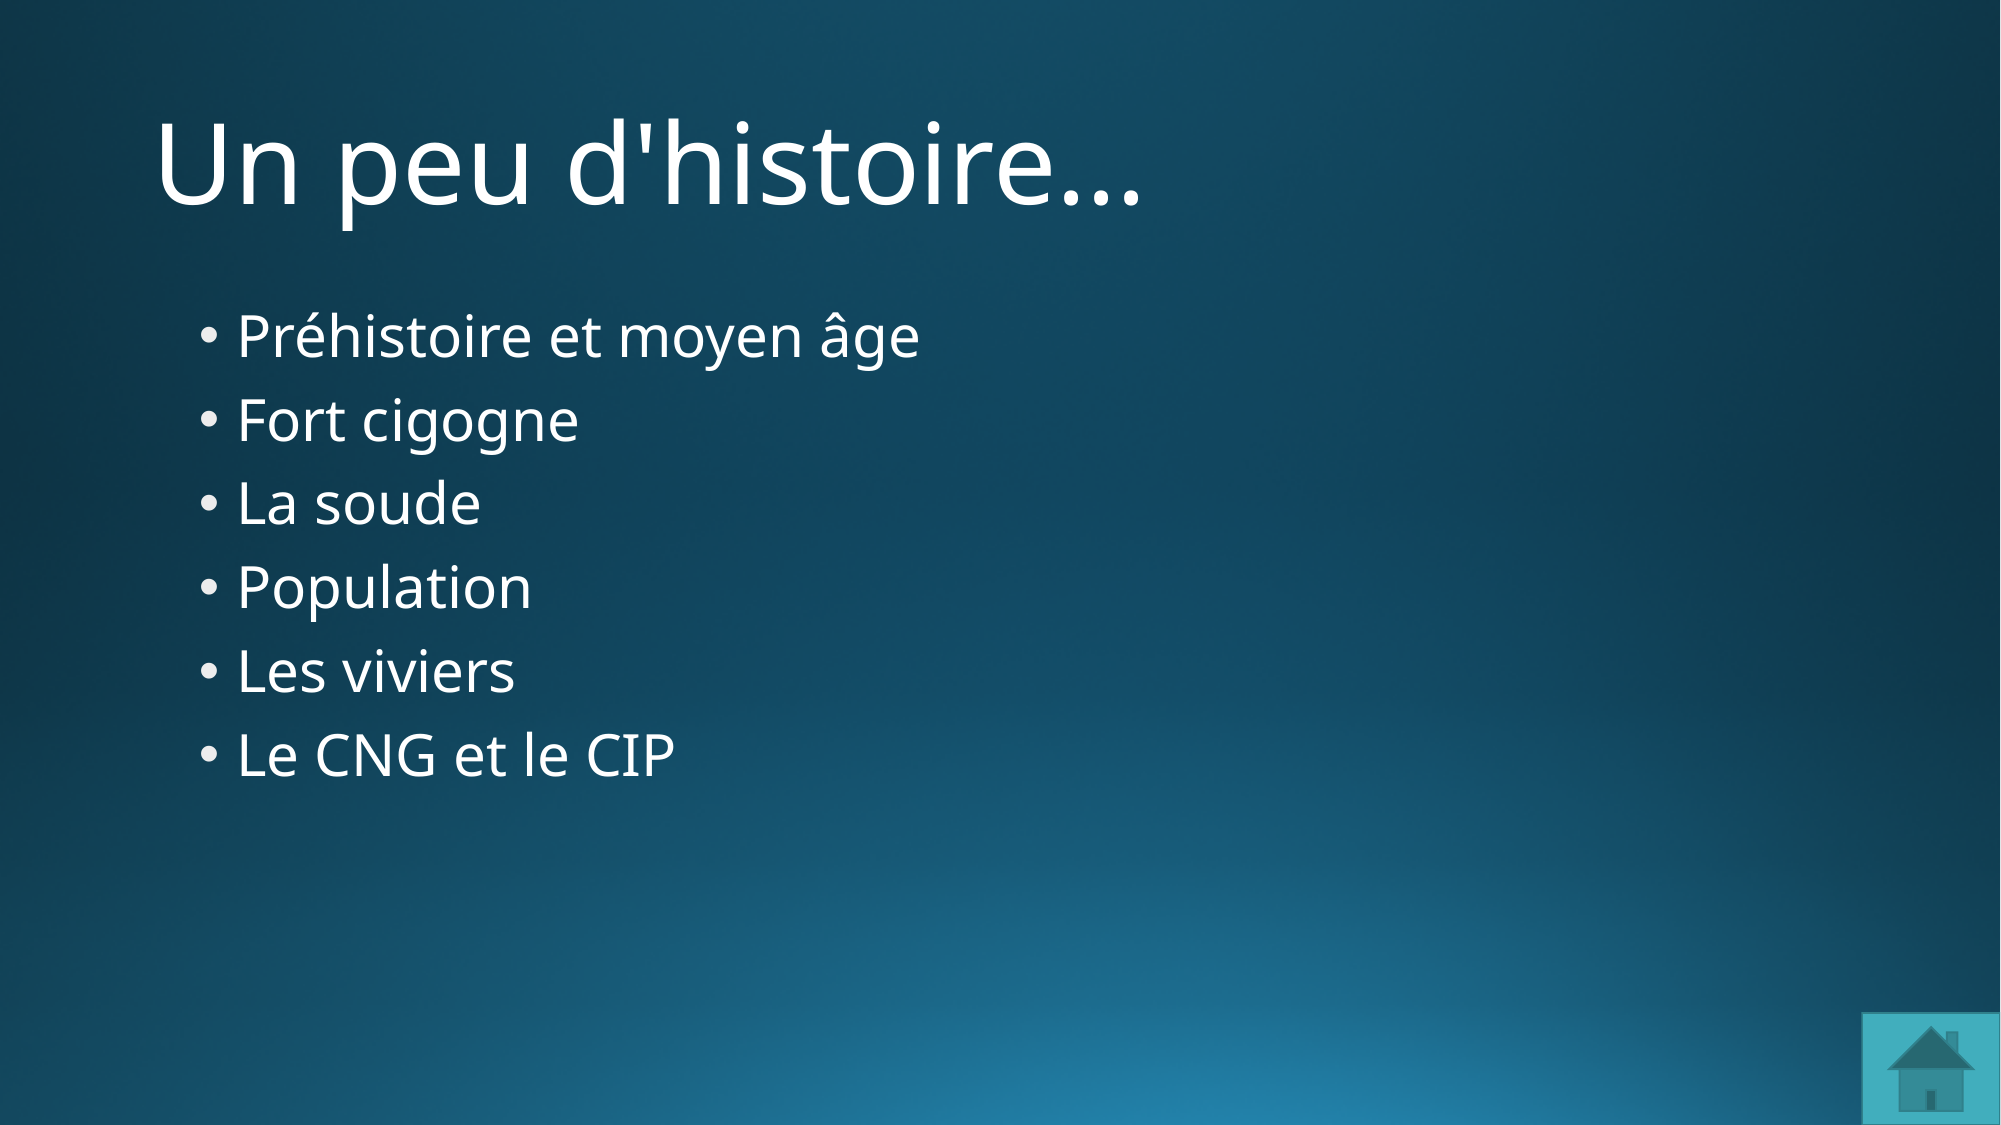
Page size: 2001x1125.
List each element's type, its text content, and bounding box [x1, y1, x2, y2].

picture [0, 0, 2001, 1125]
title Un peu d'histoire... [137, 59, 1863, 278]
list Préhistoire et moyen âge Fort cigogne La soude Population Les viviers Le CNG et le CIP [183, 299, 1863, 1014]
